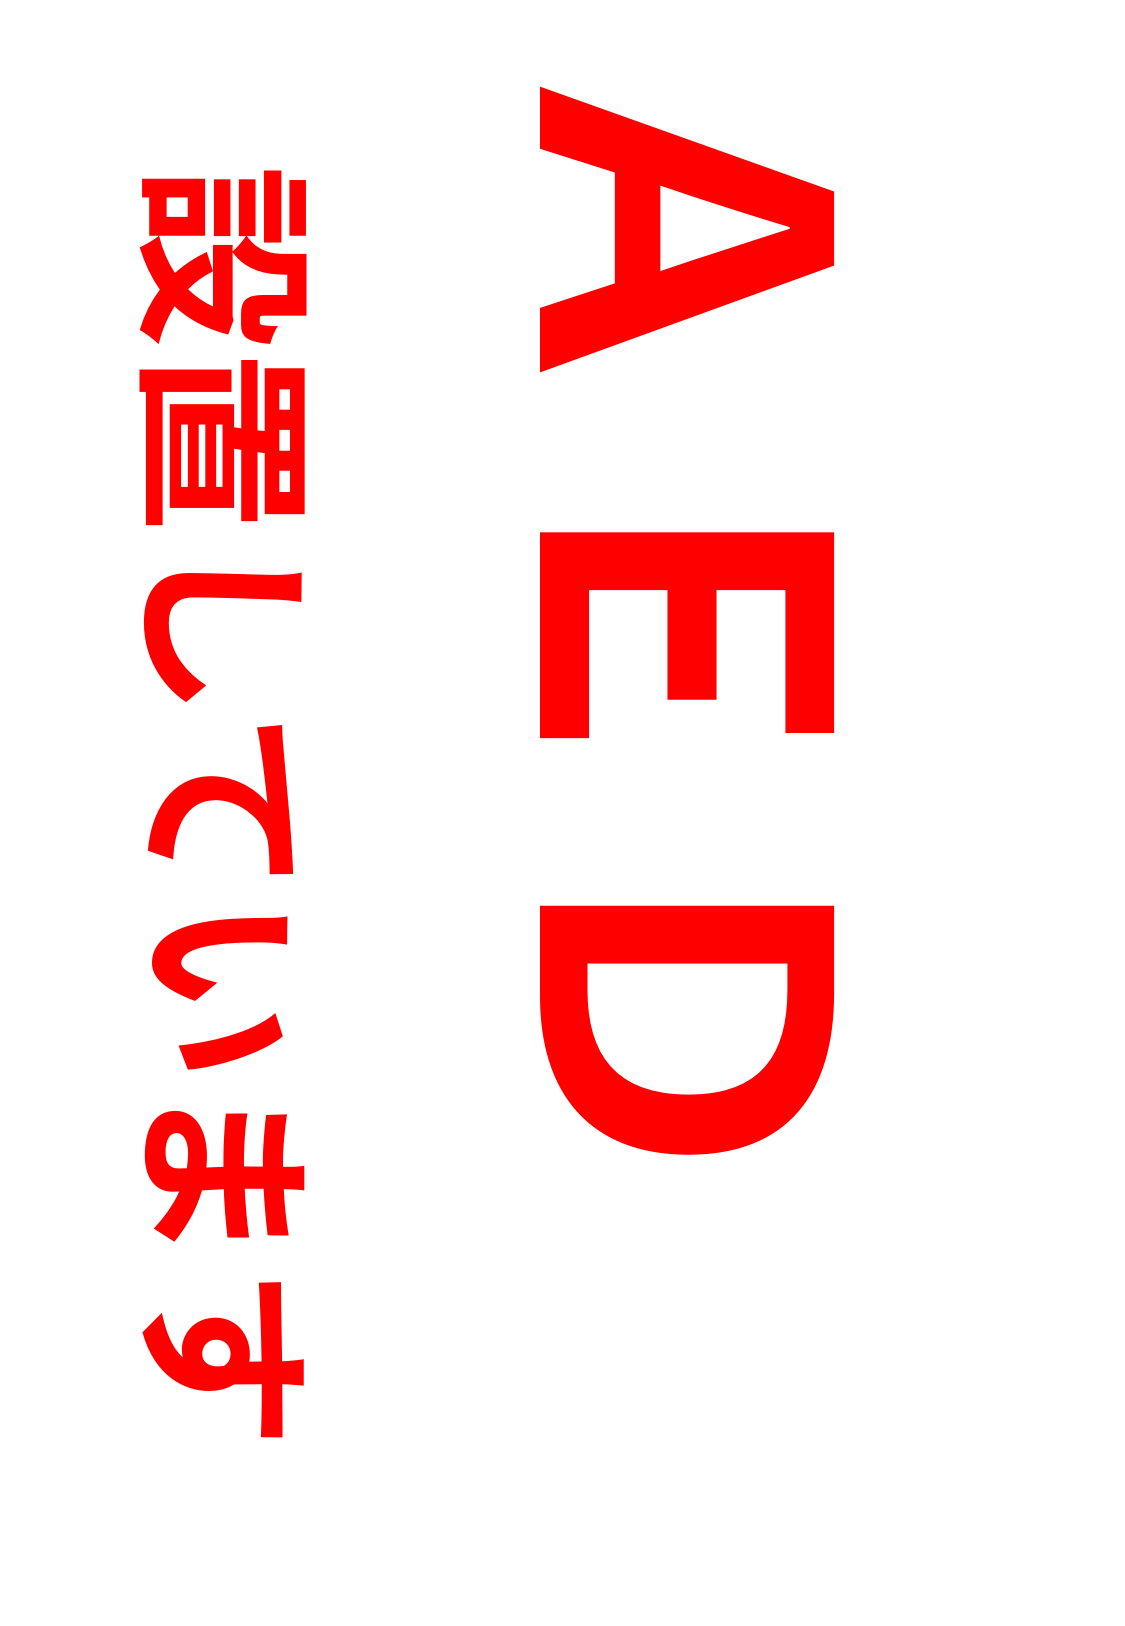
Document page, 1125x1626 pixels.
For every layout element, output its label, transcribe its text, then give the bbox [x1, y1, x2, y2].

text_box ＡＥＤ [453, 18, 989, 1236]
text_box 設置しています [112, 148, 577, 1467]
